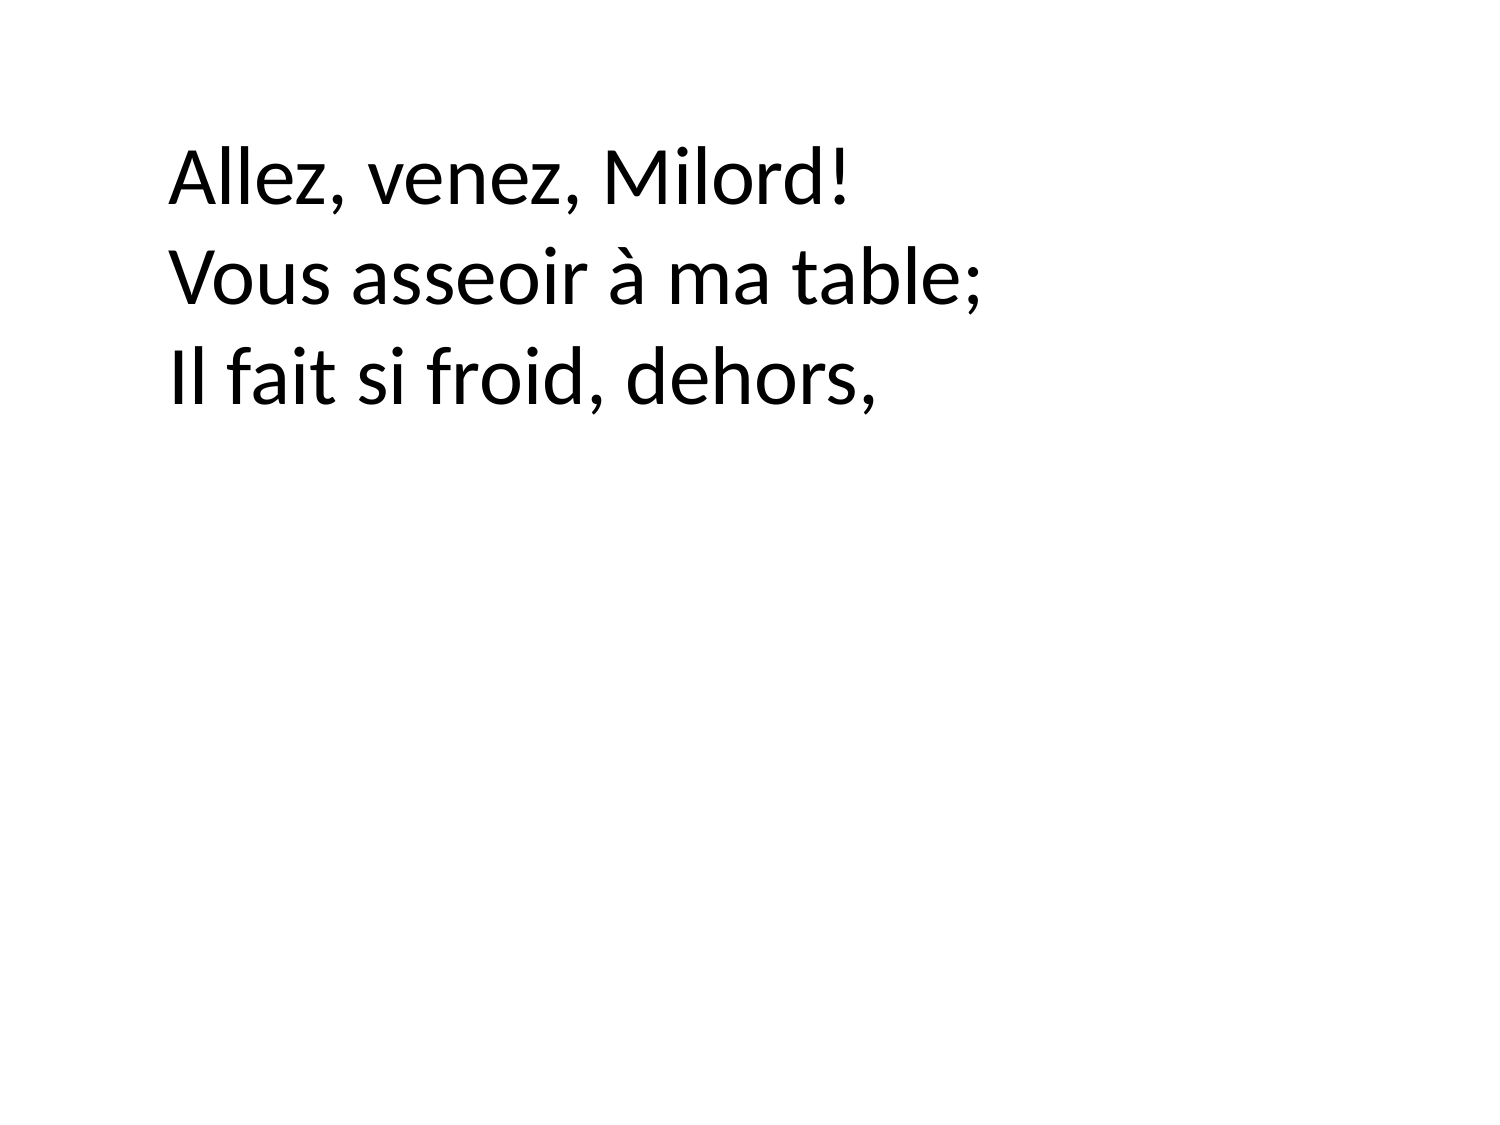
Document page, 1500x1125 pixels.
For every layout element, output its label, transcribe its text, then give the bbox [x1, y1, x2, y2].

text_box Allez, venez, Milord! Vous asseoir à ma table; Il fait si froid, dehors, [153, 114, 1001, 429]
